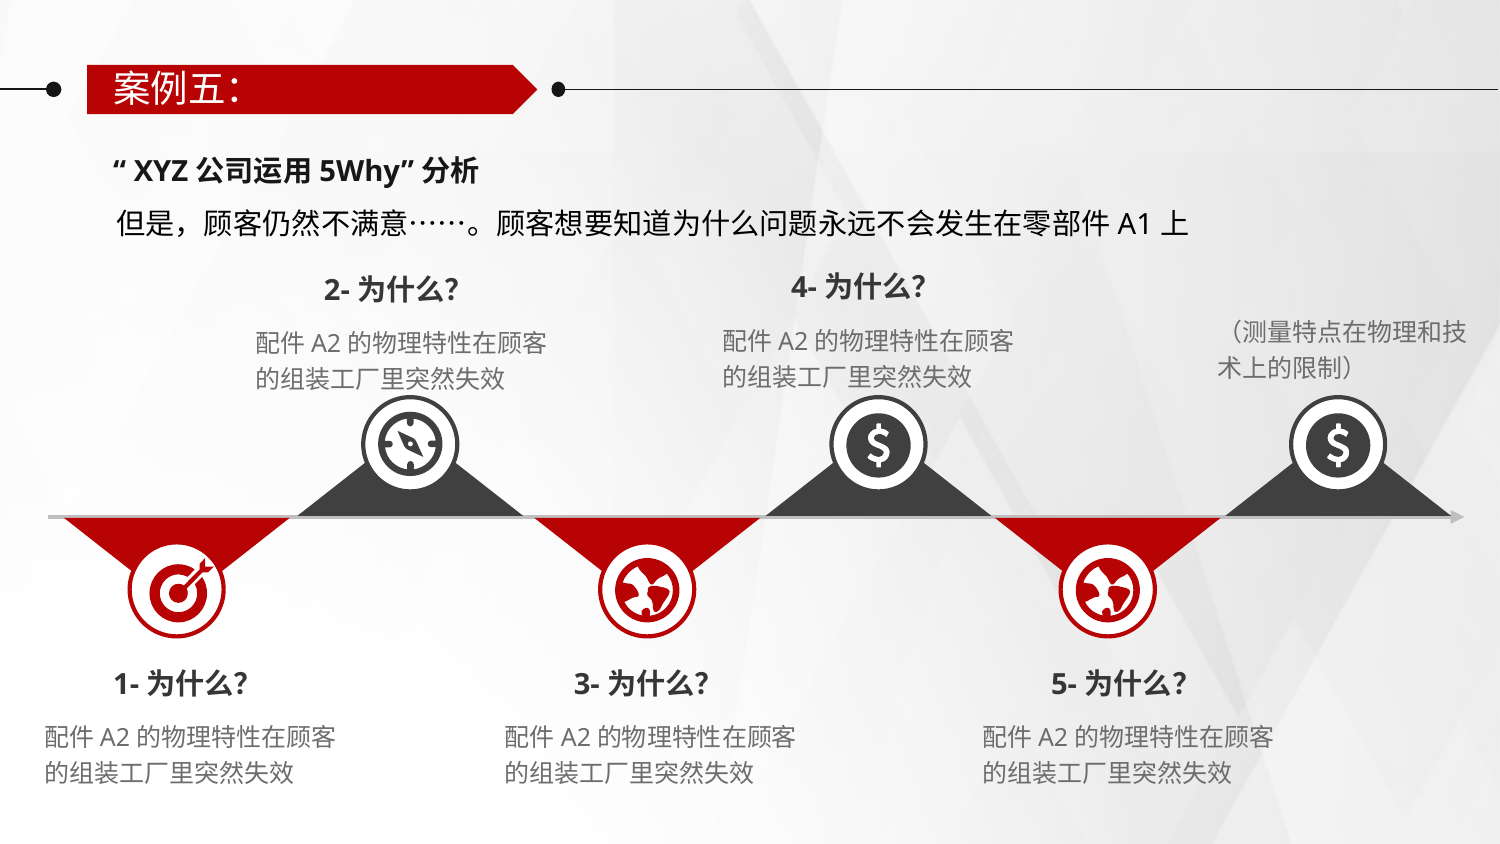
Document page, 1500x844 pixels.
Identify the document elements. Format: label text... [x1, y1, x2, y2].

text_box [846, 413, 911, 478]
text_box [489, 657, 831, 777]
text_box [553, 83, 1499, 96]
text_box [168, 558, 214, 603]
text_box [1173, 254, 1493, 372]
text_box [1225, 461, 1452, 516]
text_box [967, 657, 1308, 777]
text_box [297, 462, 524, 516]
text_box “ XYZ公司运用5Why”分析 [98, 127, 1081, 195]
text_box [1075, 558, 1140, 623]
text_box [74, 526, 280, 572]
text_box [1291, 397, 1386, 492]
text_box [615, 558, 680, 623]
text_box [29, 657, 370, 777]
text_box [600, 542, 695, 637]
text_box [1306, 413, 1371, 478]
text_box [129, 542, 224, 637]
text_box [240, 263, 581, 383]
text_box 但是，顾客仍然不满意……。顾客想要知道为什么问题永远不会发生在零部件A1上 [101, 187, 1464, 248]
text_box [85, 62, 98, 117]
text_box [707, 260, 1048, 380]
text_box [149, 564, 208, 623]
text_box 案例五： [98, 57, 538, 118]
text_box [378, 411, 443, 477]
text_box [23, 59, 36, 120]
text_box [831, 397, 926, 492]
text_box [1005, 526, 1211, 572]
text_box [363, 397, 458, 492]
text_box [1060, 542, 1155, 637]
text_box [544, 526, 750, 572]
text_box [765, 462, 992, 516]
